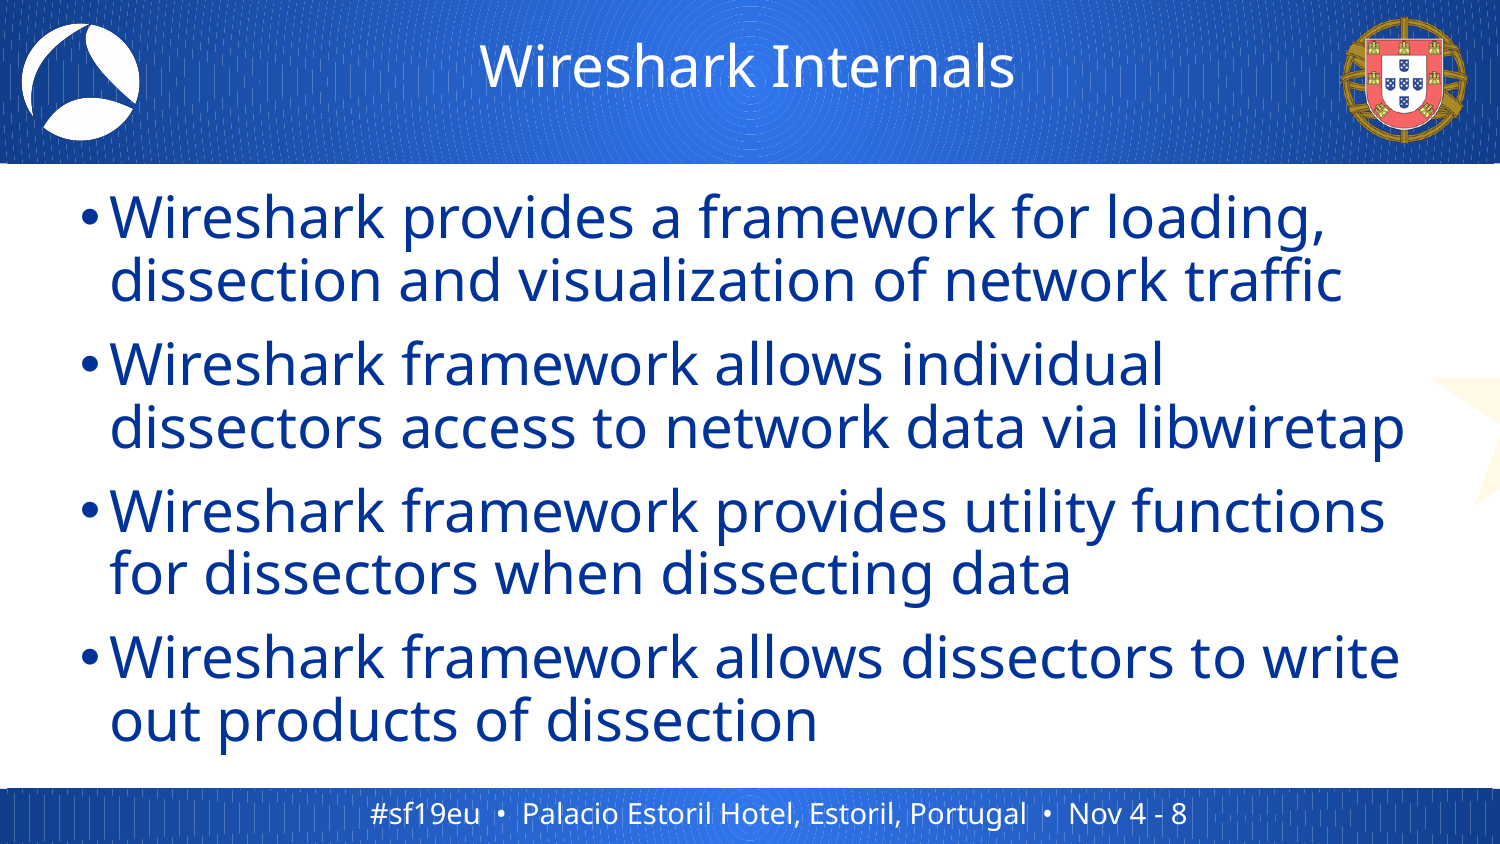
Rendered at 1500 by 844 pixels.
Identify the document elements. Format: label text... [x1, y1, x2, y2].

list Wireshark Internals [147, 0, 1341, 139]
list Wireshark provides a framework for loading, dissection and visualization of network traffic Wireshark framework allows individual dissectors access to network data via libwiretap Wireshark framework provides utility functions for dissectors when dissecting data Wireshark framework allows dissectors to write out products of dissection [64, 173, 1436, 788]
picture [21, 23, 140, 141]
picture [1327, 16, 1481, 144]
